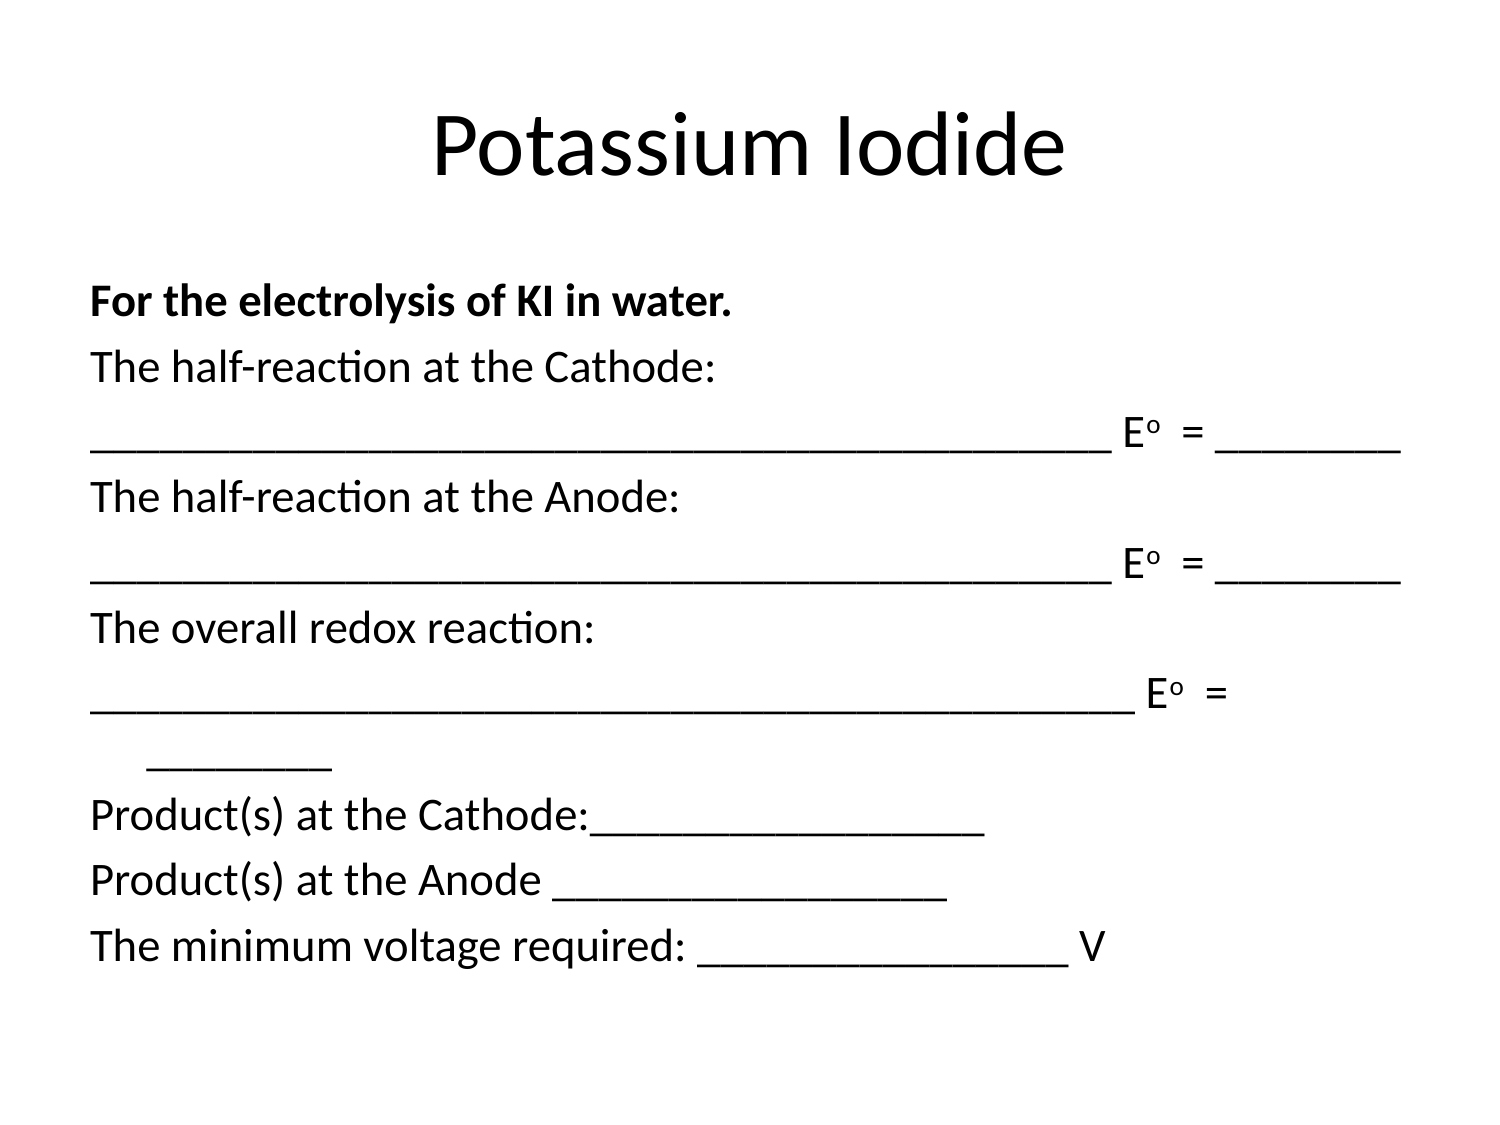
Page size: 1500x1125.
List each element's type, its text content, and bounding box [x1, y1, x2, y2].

title Potassium Iodide [75, 45, 1425, 233]
list For the electrolysis of KI in water. The half-reaction at the Cathode: ____________________________________________ Eo = ________ The half-reaction at the Anode: ____________________________________________ Eo = ________ The overall redox reaction: _____________________________________________ Eo = ________ Product(s) at the Cathode:_________________ Product(s) at the Anode _________________ The minimum voltage required: ________________ V [75, 262, 1425, 1005]
